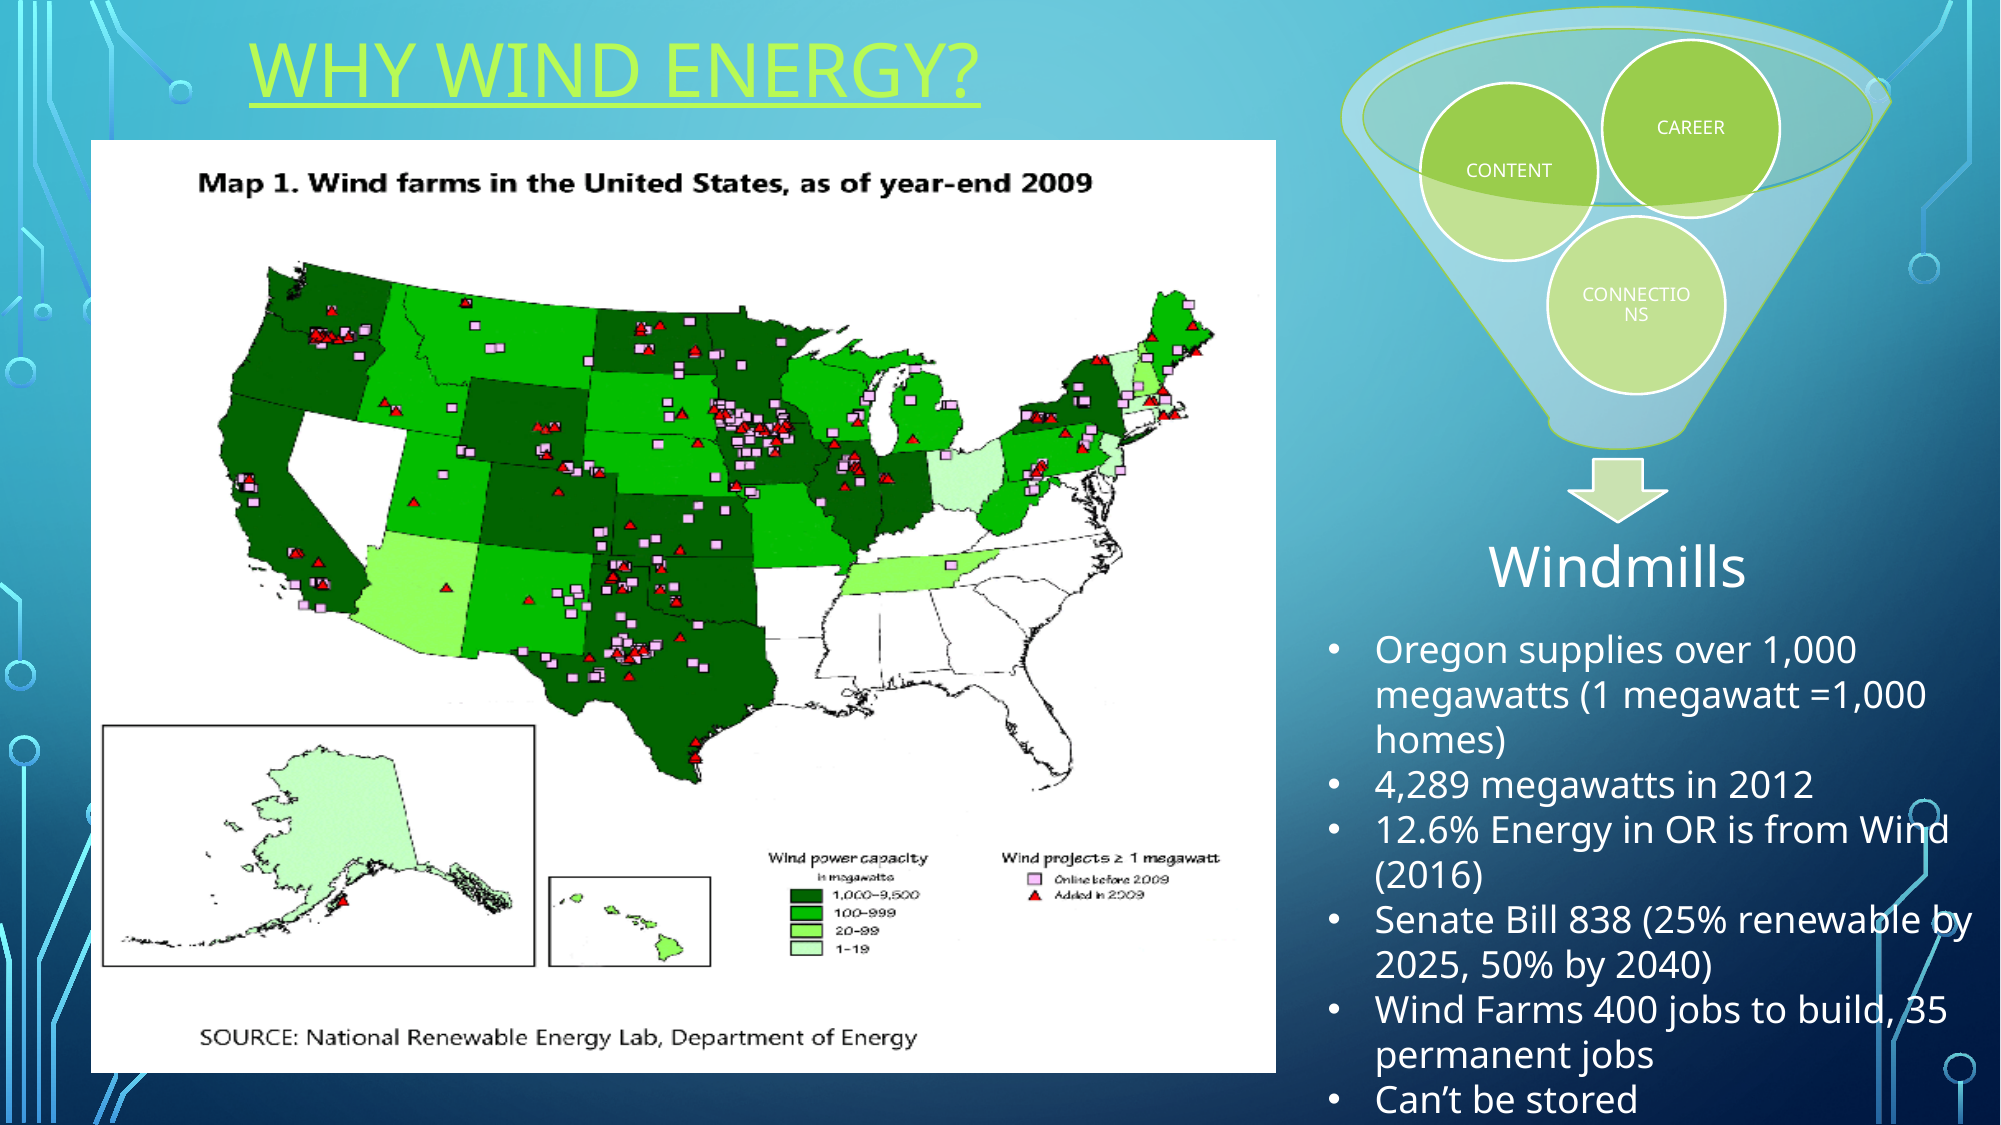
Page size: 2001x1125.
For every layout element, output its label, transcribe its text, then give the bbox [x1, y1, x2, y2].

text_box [1098, 0, 2000, 633]
picture [91, 140, 1276, 1073]
title Why wind energy? [234, 0, 1098, 140]
text_box Oregon supplies over 1,000 megawatts (1 megawatt =1,000 homes) 4,289 megawatts in 2012 12.6% Energy in OR is from Wind (2016) Senate Bill 838 (25% renewable by 2025, 50% by 2040) Wind Farms 400 jobs to build, 35 permanent jobs Can’t be stored [1312, 633, 2000, 1125]
